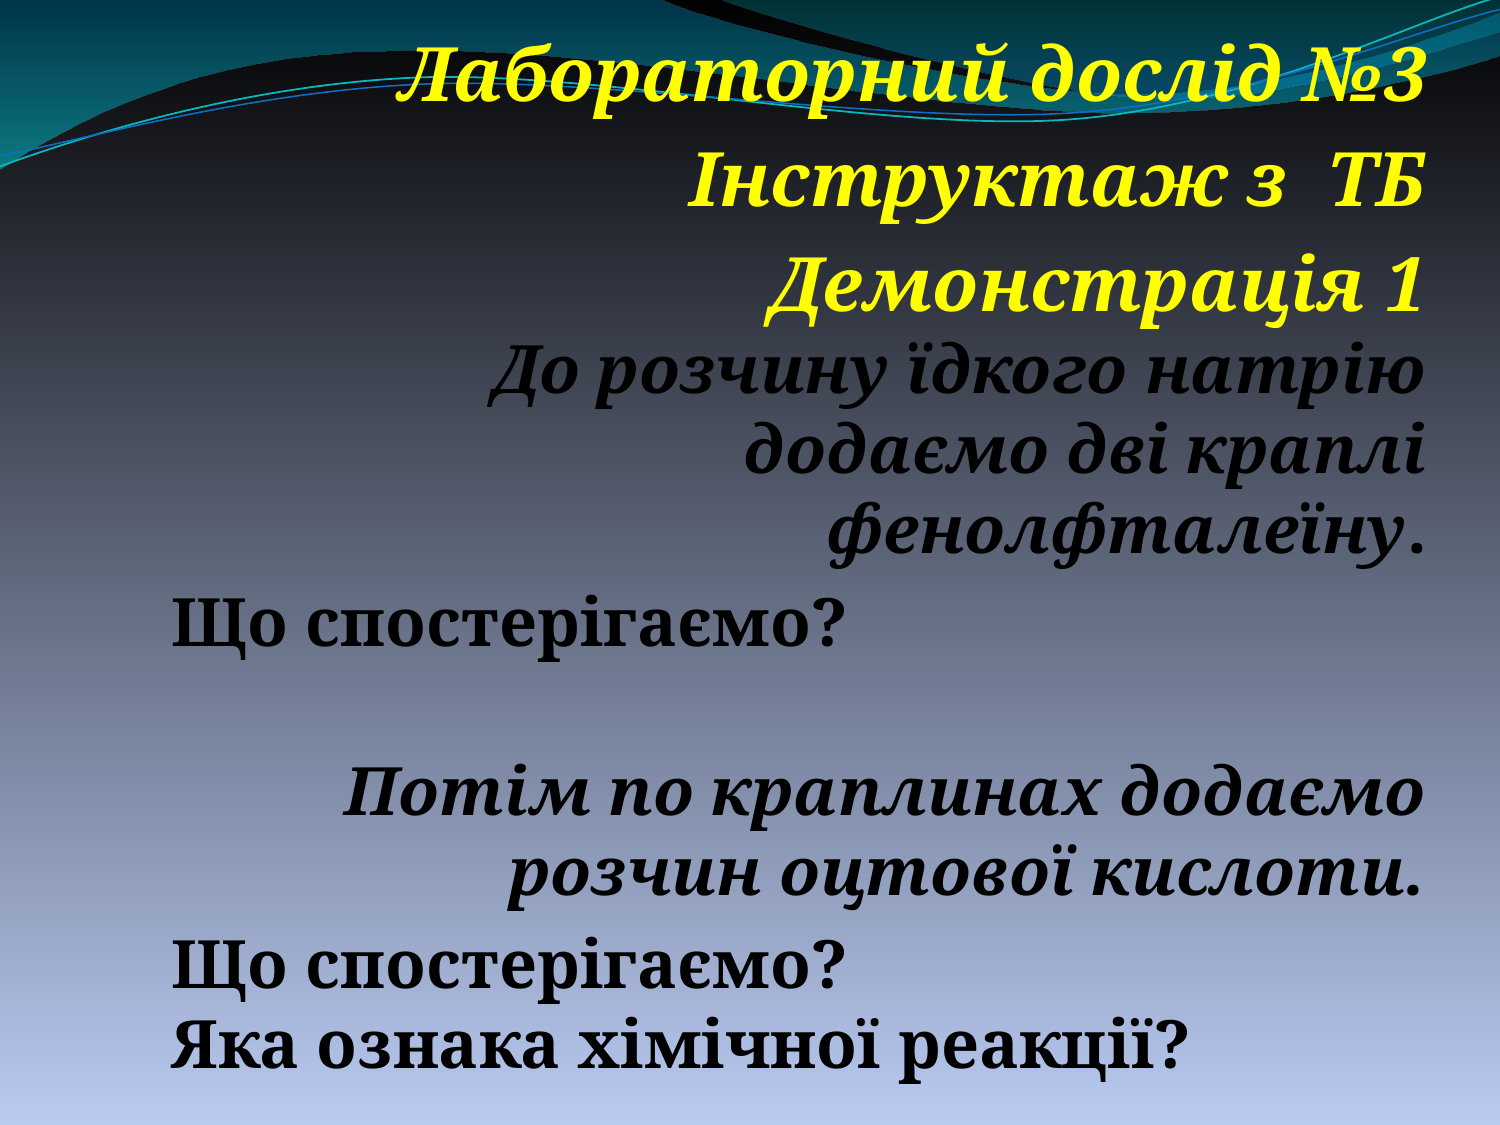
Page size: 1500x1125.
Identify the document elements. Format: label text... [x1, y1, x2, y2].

subtitle Лабораторний дослід №3 Інструктаж з ТБ Демонстрація 1 До розчину їдкого натрію додаємо дві краплі фенолфталеїну. Що спостерігаємо? Потім по краплинах додаємо розчин оцтової кислоти. Що спостерігаємо? Яка ознака хімічної реакції? [171, 19, 1430, 1074]
